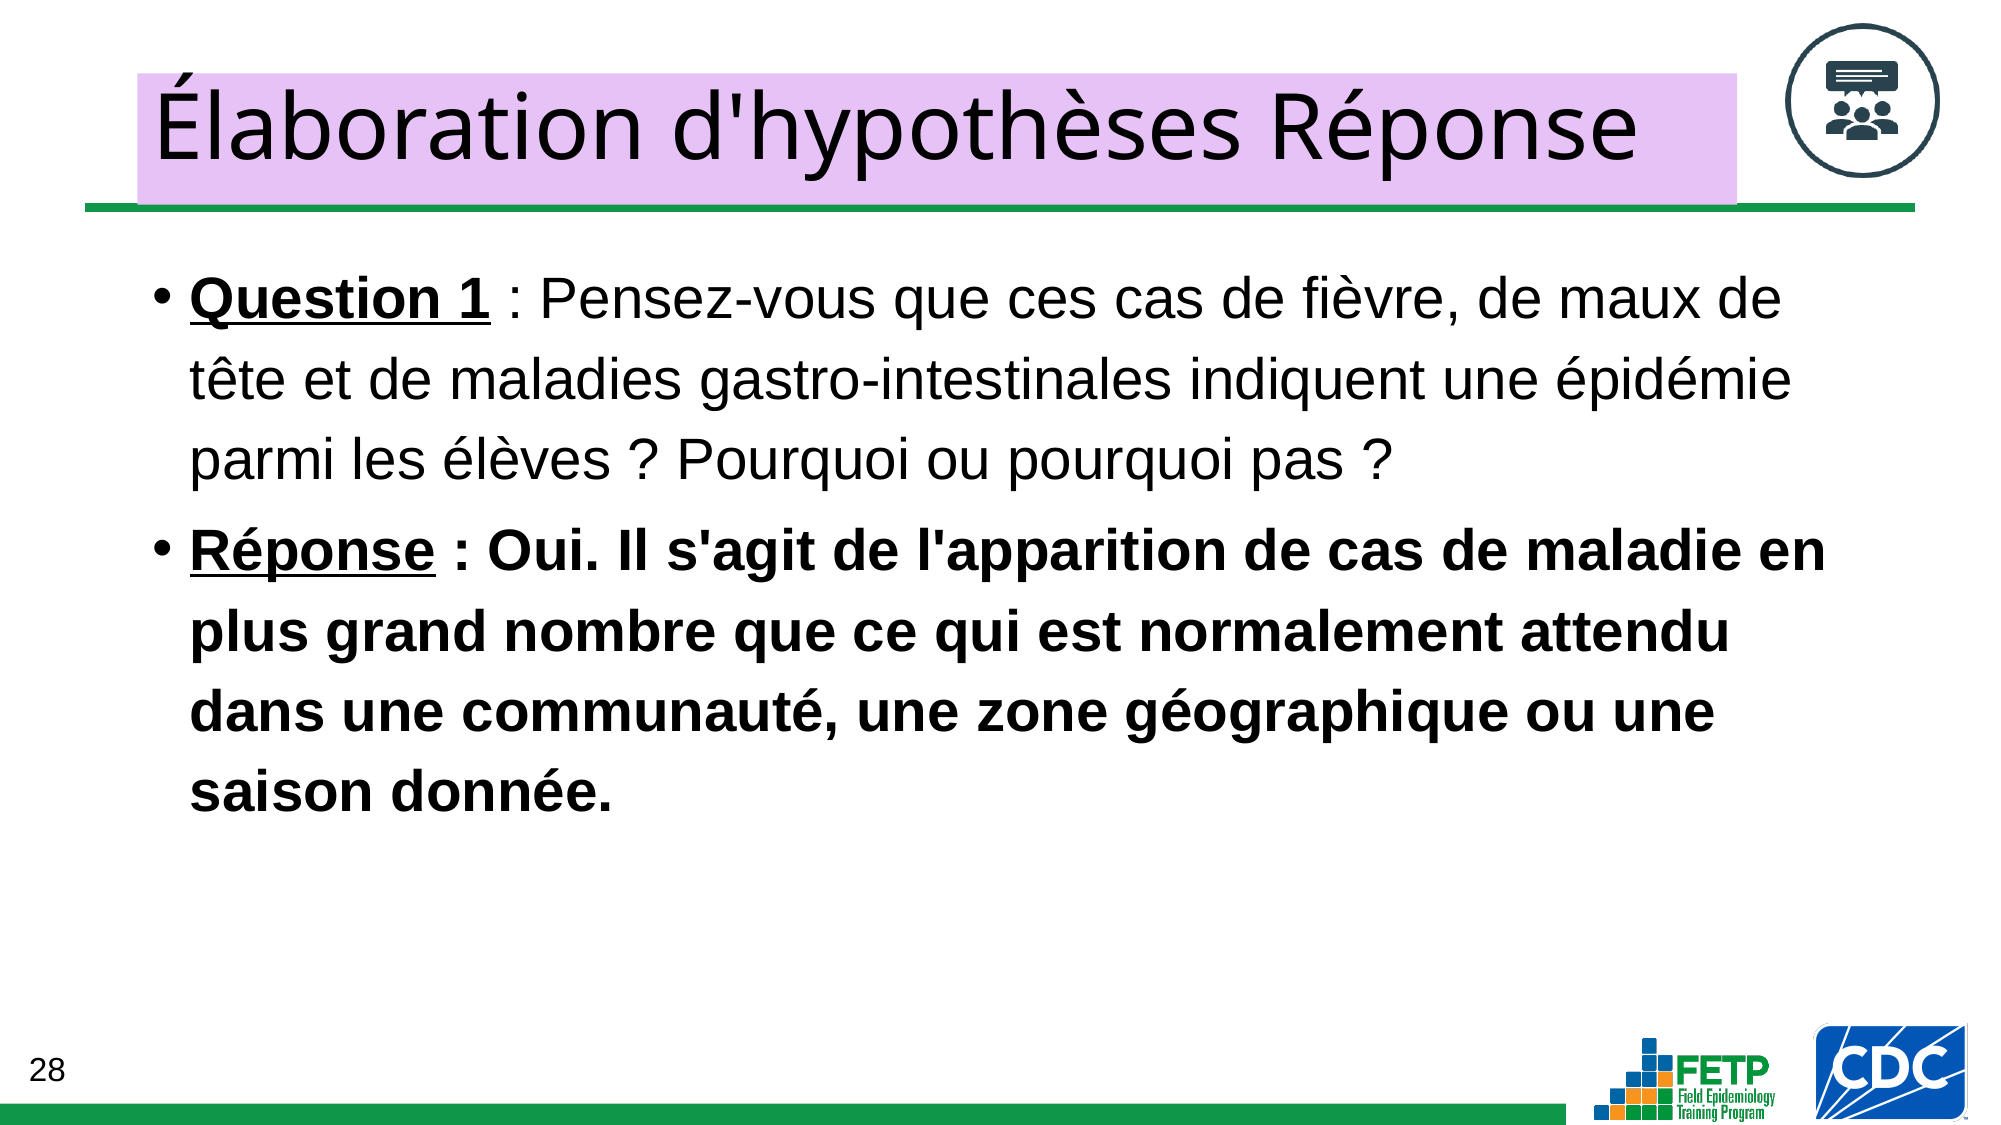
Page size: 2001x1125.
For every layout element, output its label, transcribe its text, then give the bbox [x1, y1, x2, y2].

picture [1785, 23, 1940, 178]
list Question 1 : Pensez-vous que ces cas de fièvre, de maux de tête et de maladies gastro-intestinales indiquent une épidémie parmi les élèves ? Pourquoi ou pourquoi pas ? Réponse : Oui. Il s'agit de l'apparition de cas de maladie en plus grand nombre que ce qui est normalement attendu dans une communauté, une zone géographique ou une saison donnée. [137, 242, 1863, 1004]
title Élaboration d'hypothèses Réponse [137, 73, 1738, 205]
picture [1594, 1038, 1775, 1122]
picture [1813, 1023, 1968, 1122]
